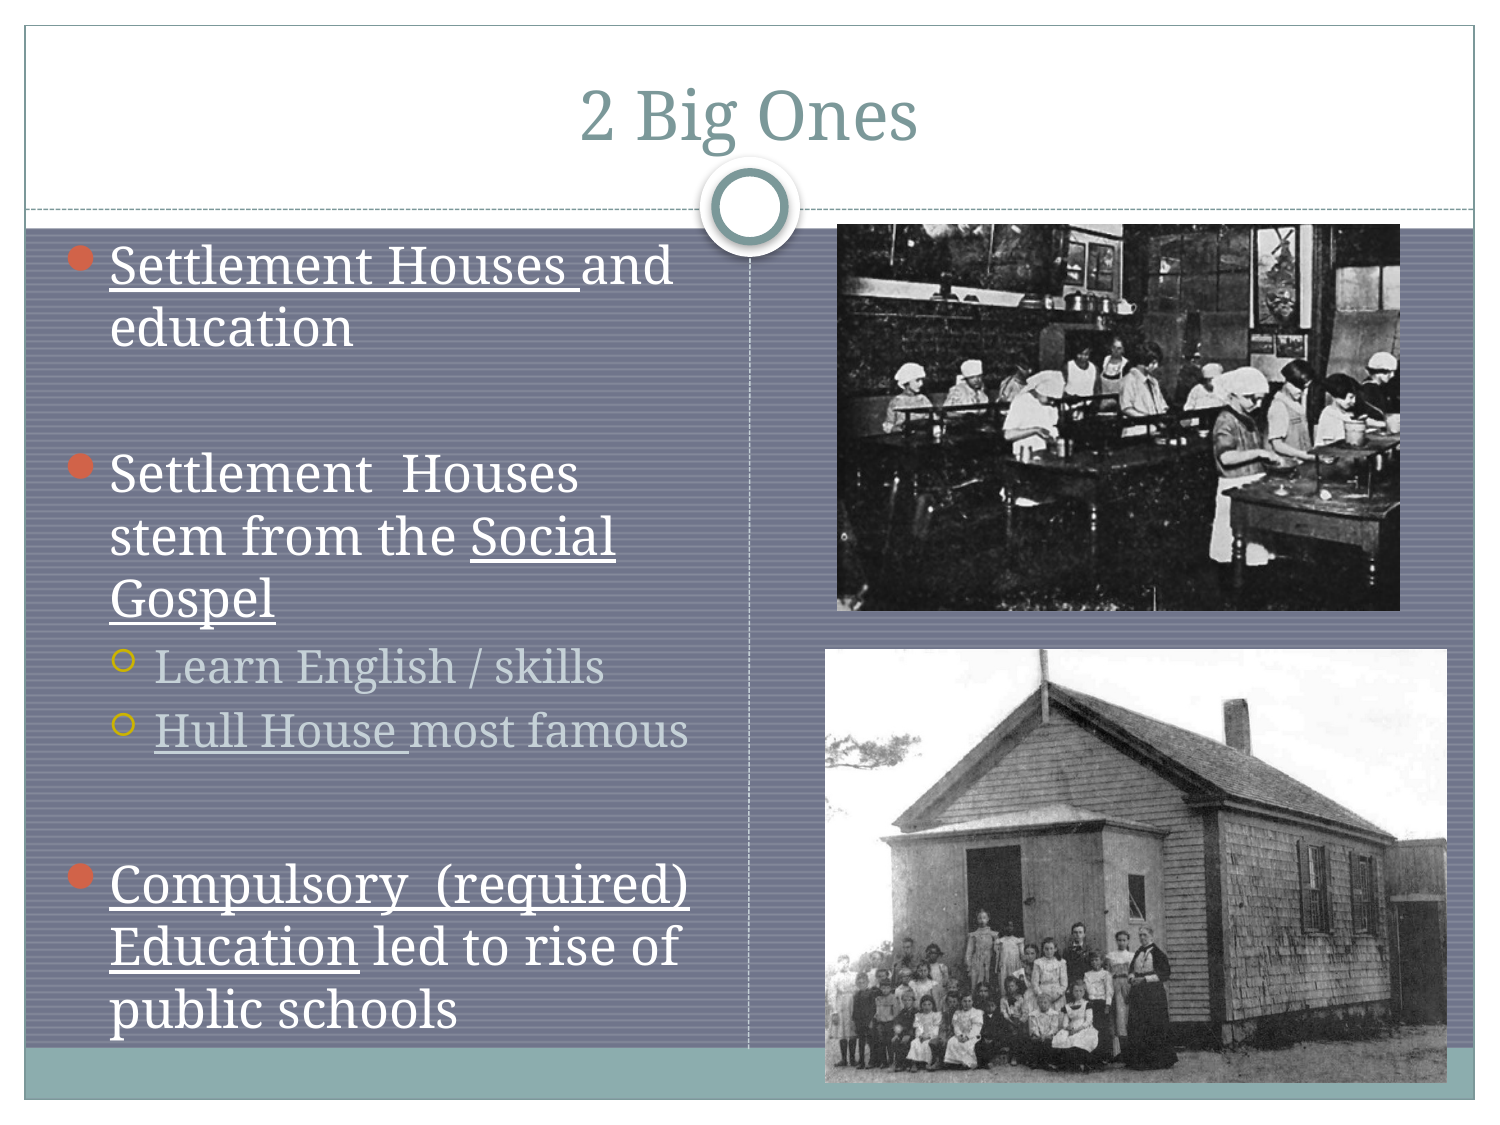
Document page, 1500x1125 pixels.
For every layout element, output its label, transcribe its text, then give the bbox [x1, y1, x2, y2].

picture [837, 224, 1401, 612]
picture [824, 649, 1447, 1083]
title 2 Big Ones [49, 37, 1450, 162]
list Settlement Houses and education Settlement Houses stem from the Social Gospel Learn English / skills Hull House most famous Compulsory (required) Education led to rise of public schools [49, 224, 712, 993]
